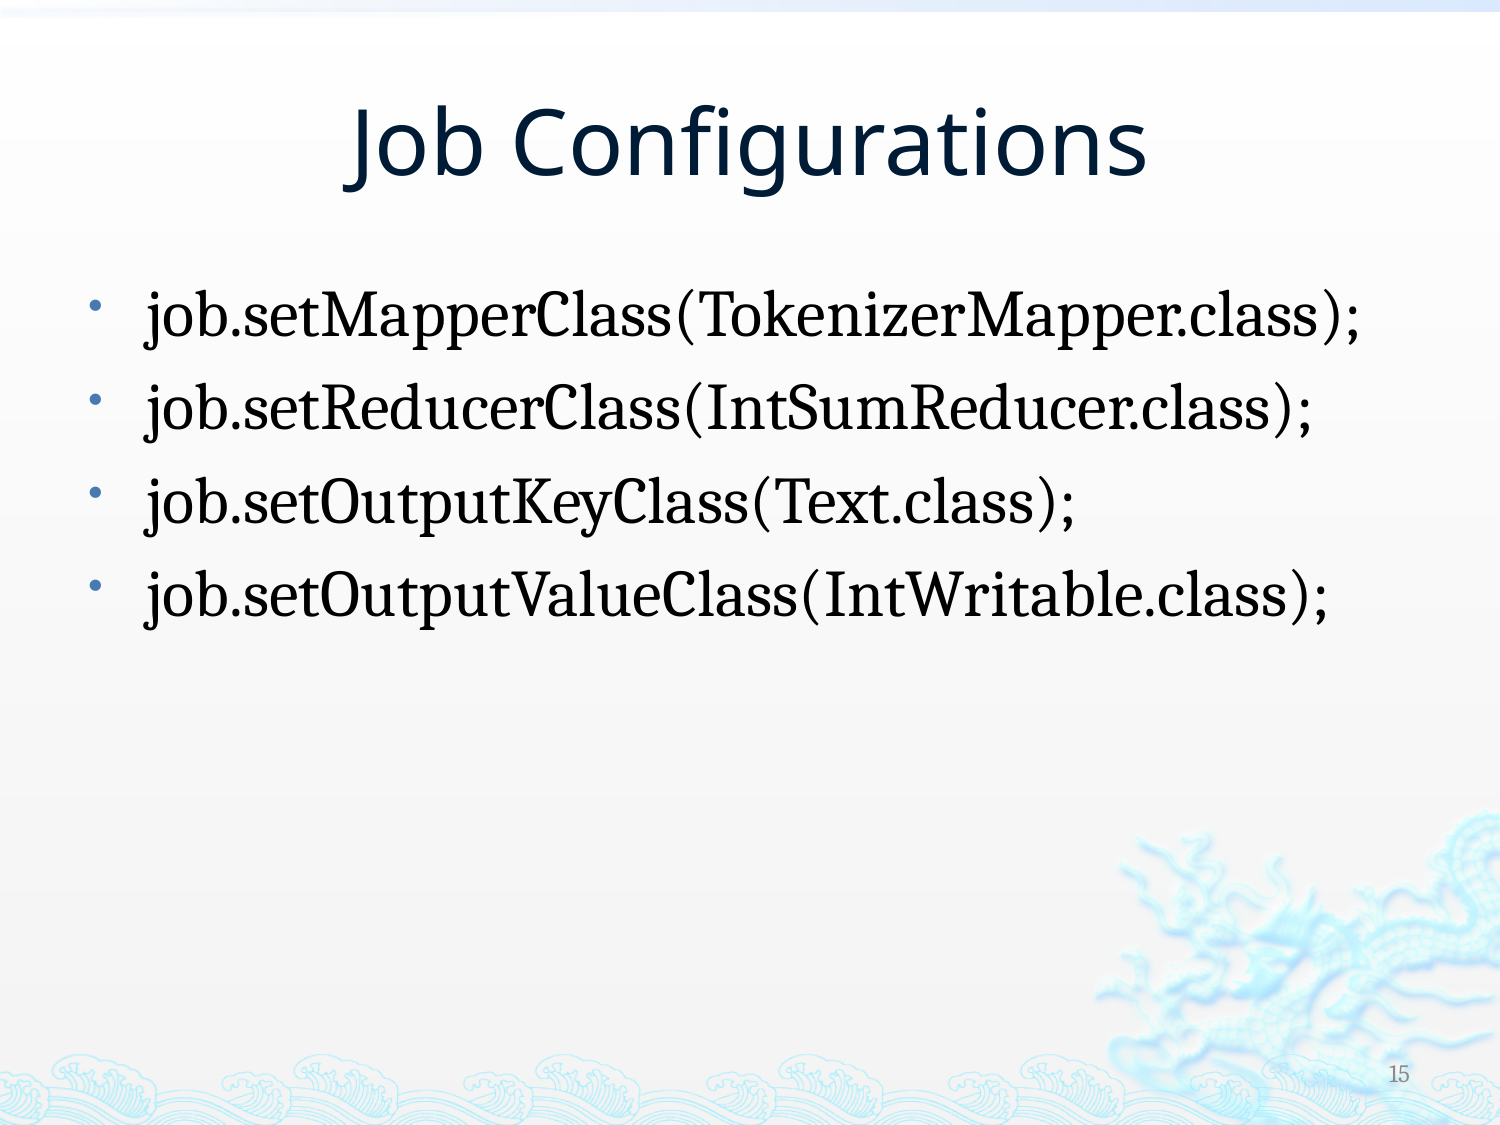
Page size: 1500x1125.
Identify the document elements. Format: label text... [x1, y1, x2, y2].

list job.setMapperClass(TokenizerMapper.class); job.setReducerClass(IntSumReducer.class); job.setOutputKeyClass(Text.class); job.setOutputValueClass(IntWritable.class); [75, 262, 1425, 1005]
slide_number 15 [1074, 1042, 1425, 1103]
title Job Configurations [75, 45, 1425, 233]
